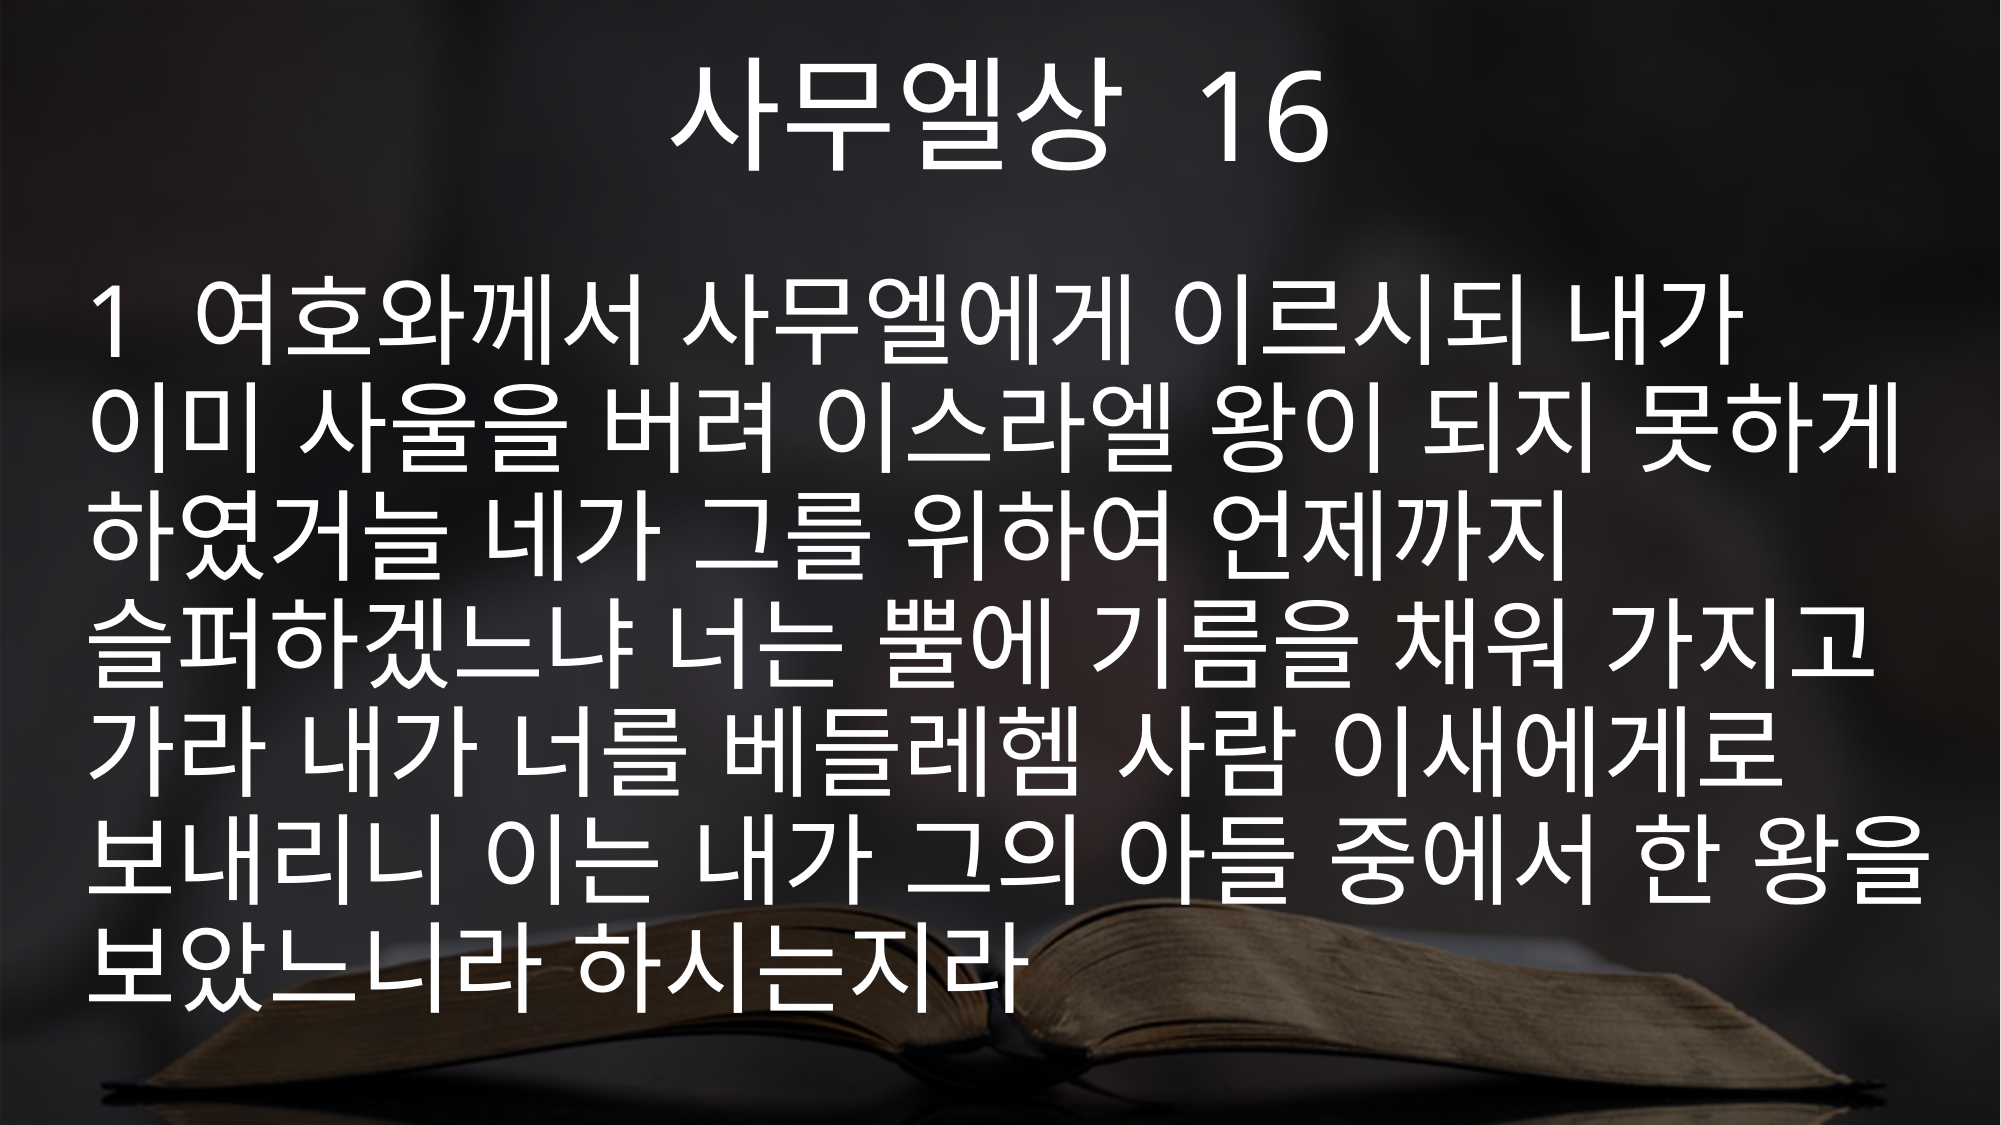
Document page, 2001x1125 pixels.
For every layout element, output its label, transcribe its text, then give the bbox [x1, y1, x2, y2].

list 1 여호와께서 사무엘에게 이르시되 내가 이미 사울을 버려 이스라엘 왕이 되지 못하게 하였거늘 네가 그를 위하여 언제까지 슬퍼하겠느냐 너는 뿔에 기름을 채워 가지고 가라 내가 너를 베들레헴 사람 이새에게로 보내리니 이는 내가 그의 아들 중에서 한 왕을 보았느니라 하시는지라 [69, 263, 1953, 423]
footer 사무엘상 16 [0, 32, 2000, 192]
picture [0, 0, 2001, 1125]
